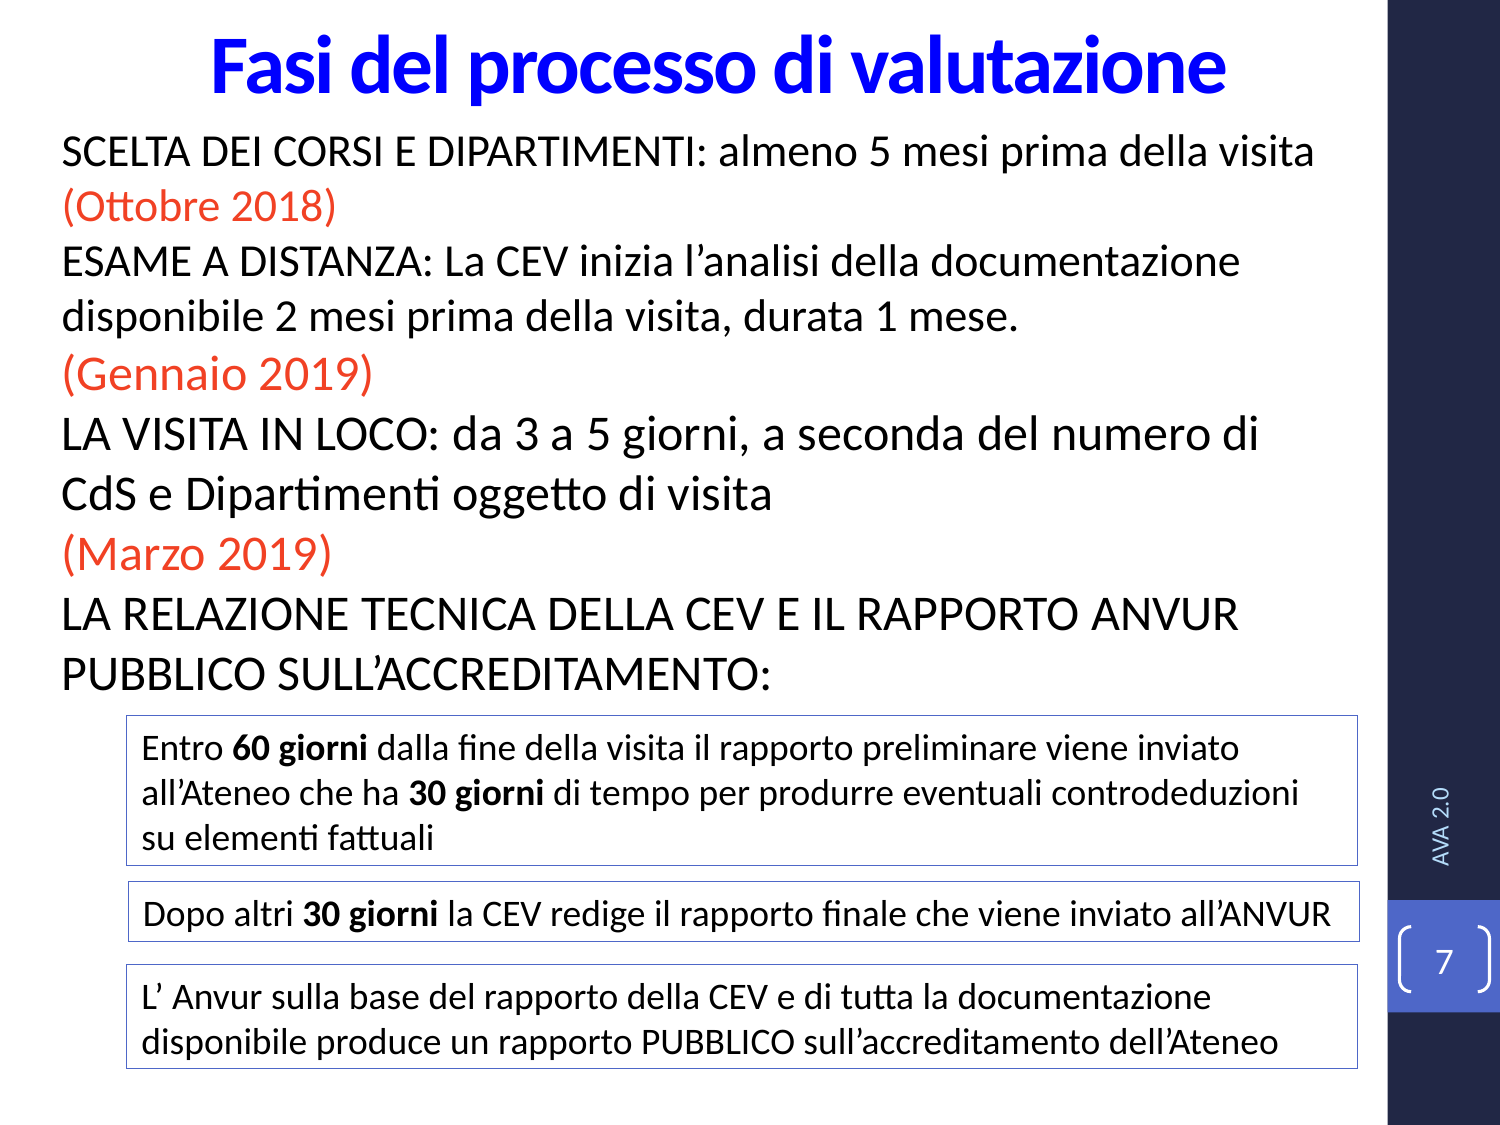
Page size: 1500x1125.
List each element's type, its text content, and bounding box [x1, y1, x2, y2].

text_box Dopo altri 30 giorni la CEV redige il rapporto finale che viene inviato all’ANVUR [128, 881, 1360, 942]
text_box Entro 60 giorni dalla fine della visita il rapporto preliminare viene inviato all’Ateneo che ha 30 giorni di tempo per produrre eventuali controdeduzioni su elementi fattuali [126, 715, 1358, 866]
text_box L’ Anvur sulla base del rapporto della CEV e di tutta la documentazione disponibile produce un rapporto PUBBLICO sull’accreditamento dell’Ateneo [126, 964, 1358, 1069]
title Fasi del processo di valutazione [81, 19, 1357, 102]
text_box SCELTA DEI CORSI E DIPARTIMENTI: almeno 5 mesi prima della visita (Ottobre 2018) ESAME A DISTANZA: La CEV inizia l’analisi della documentazione disponibile 2 mesi prima della visita, durata 1 mese. (Gennaio 2019) LA VISITA IN LOCO: da 3 a 5 giorni, a seconda del numero di CdS e Dipartimenti oggetto di visita (Marzo 2019) LA RELAZIONE TECNICA DELLA CEV E IL RAPPORTO ANVUR PUBBLICO SULL’ACCREDITAMENTO: [46, 113, 1358, 709]
footer AVA 2.0 [1408, 361, 1469, 882]
slide_number 7 [1397, 925, 1492, 994]
